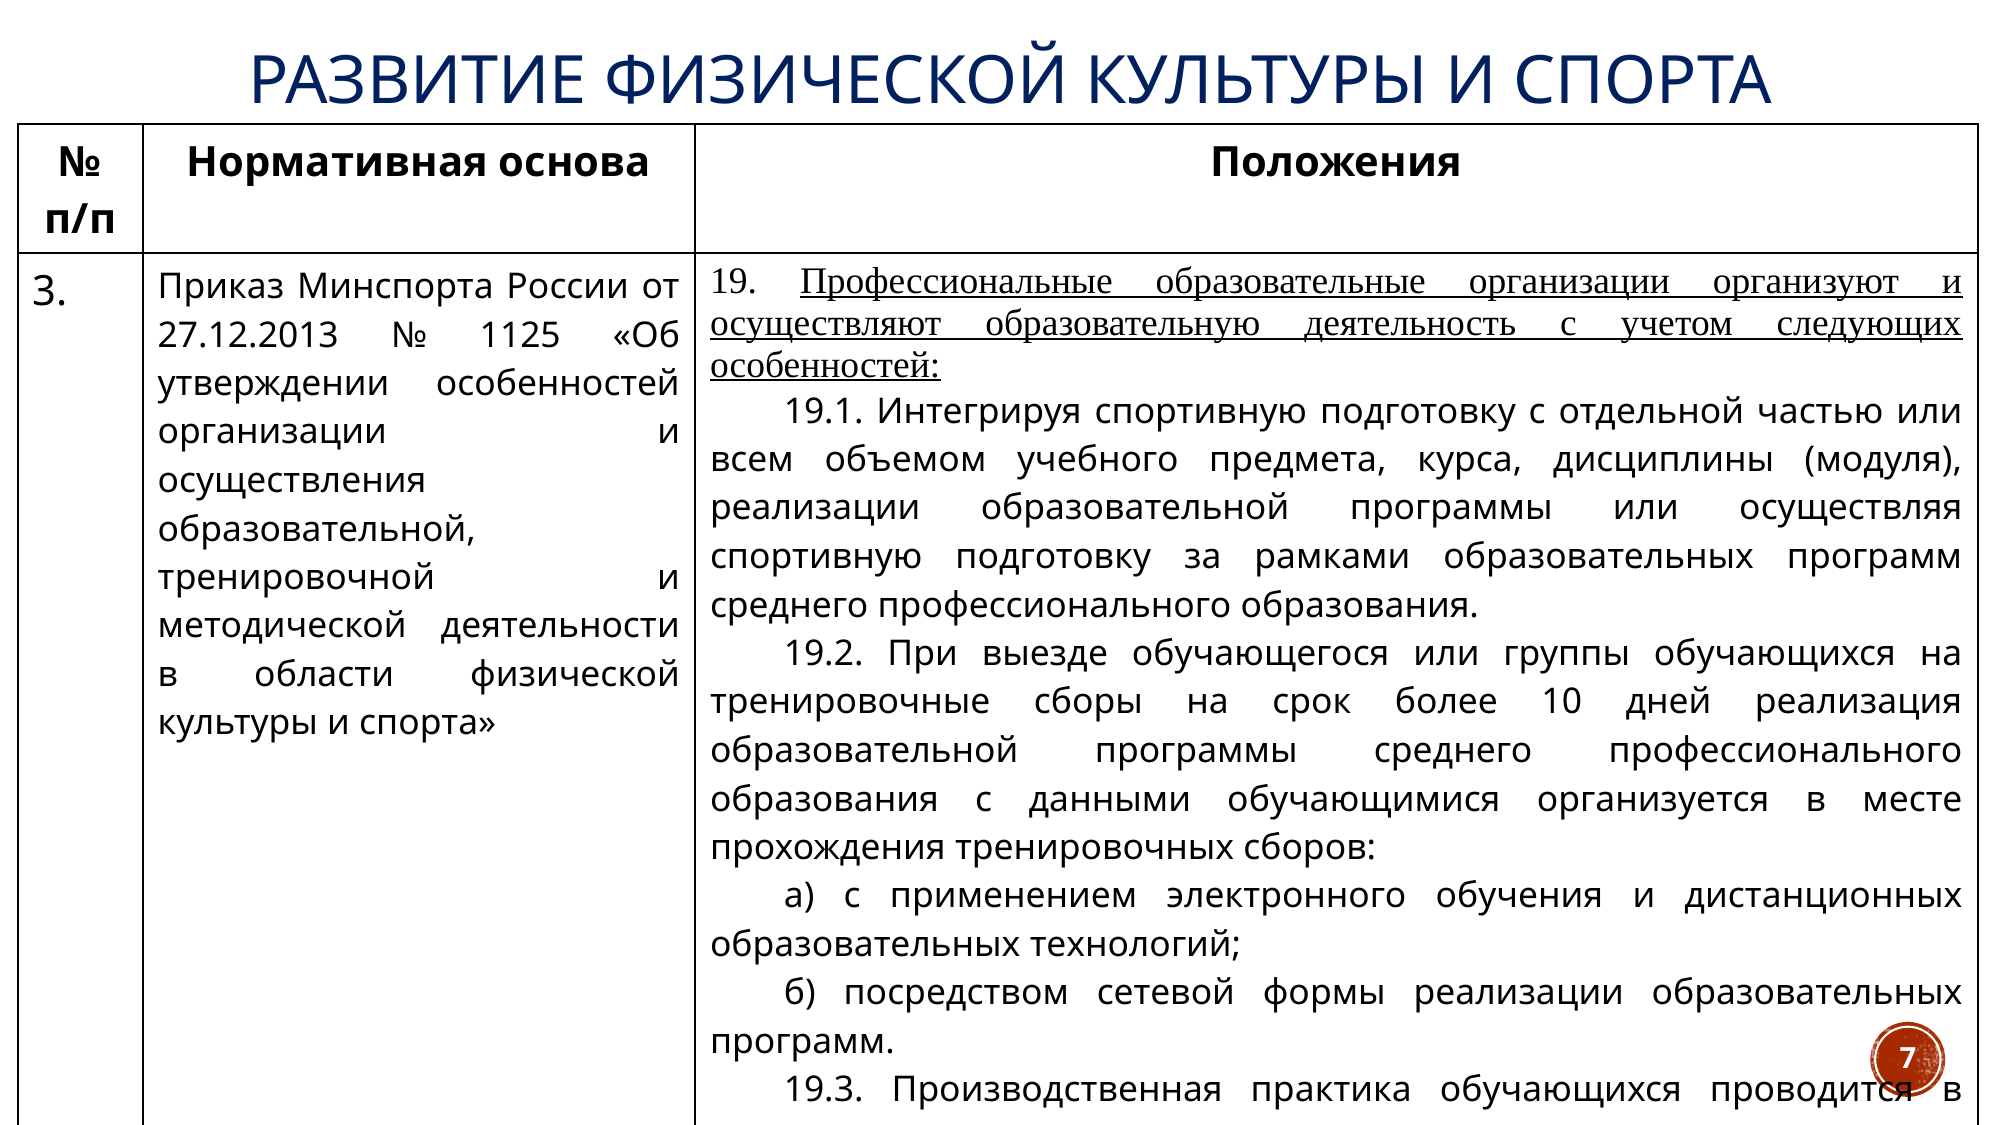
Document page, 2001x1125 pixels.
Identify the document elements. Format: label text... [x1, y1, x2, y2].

table_header № п/п [19, 125, 142, 252]
table_cell 3. [19, 254, 142, 1125]
table_cell Приказ Минспорта России от 27.12.2013 № 1125 «Об утверждении особенностей организации и осуществления образовательной, тренировочной и методической деятельности в области физической культуры и спорта» [144, 254, 694, 1125]
title Развитие Физической культуры и спорта [189, 0, 1833, 123]
table_cell 19. Профессиональные образовательные организации организуют и осуществляют образовательную деятельность с учетом следующих особенностей: 19.1. Интегрируя спортивную подготовку с отдельной частью или всем объемом учебного предмета, курса, дисциплины (модуля), реализации образовательной программы или осуществляя спортивную подготовку за рамками образовательных программ среднего профессионального образования. 19.2. При выезде обучающегося или группы обучающихся на тренировочные сборы на срок более 10 дней реализация образовательной программы среднего профессионального образования с данными обучающимися организуется в месте прохождения тренировочных сборов: а) с применением электронного обучения и дистанционных образовательных технологий; б) посредством сетевой формы реализации образовательных программ. 19.3. Производственная практика обучающихся проводится в организациях, осуществляющих спортивную подготовку, физкультурно-спортивных организациях или непосредственно в самой профессиональной образовательной организации. [696, 254, 1977, 1125]
table_header Положения [696, 125, 1977, 252]
slide_number 7 [1855, 1028, 1961, 1089]
table_header Нормативная основа [144, 125, 694, 252]
